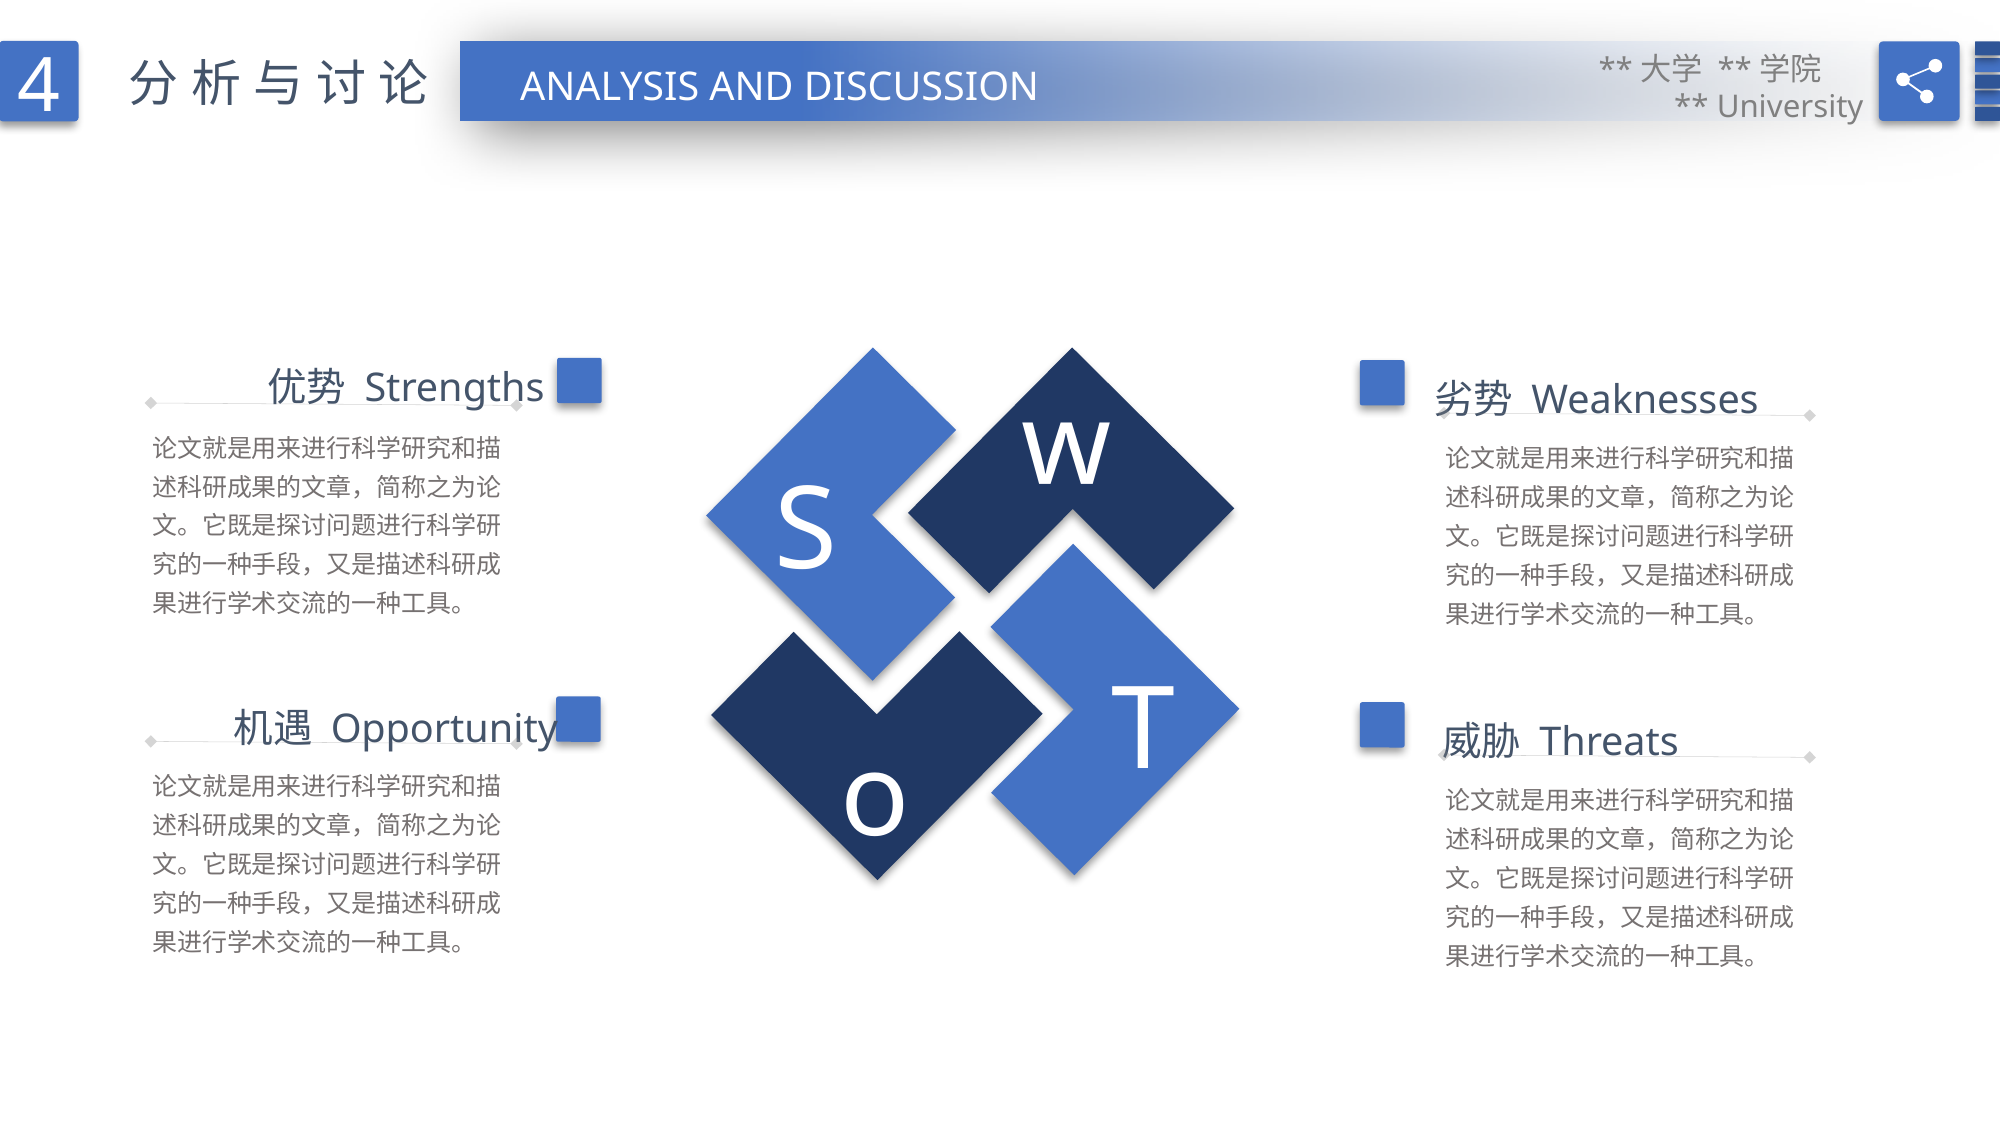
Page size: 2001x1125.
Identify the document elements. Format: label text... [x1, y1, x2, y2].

text_box [1358, 359, 1406, 407]
text_box 分析与讨论 [113, 43, 445, 119]
text_box [574, 695, 602, 743]
text_box [989, 542, 1151, 877]
text_box [1186, 654, 1241, 765]
text_box [560, 356, 603, 405]
text_box [459, 40, 2000, 122]
text_box 机遇 Opportunity [218, 680, 574, 758]
text_box [789, 345, 958, 671]
text_box S [759, 405, 849, 600]
text_box 论文就是用来进行科学研究和描述科研成果的文章，简称之为论文。它既是探讨问题进行科学研究的一种手段，又是描述科研成果进行学术交流的一种工具。 [1430, 767, 1824, 978]
text_box [1358, 701, 1406, 749]
text_box 4 [0, 39, 80, 123]
text_box [915, 629, 1045, 844]
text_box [1522, 41, 2000, 136]
text_box [906, 412, 1068, 595]
text_box w [1006, 321, 1095, 516]
text_box 威胁 Threats [1427, 694, 1695, 772]
text_box [861, 866, 893, 882]
text_box 论文就是用来进行科学研究和描述科研成果的文章，简称之为论文。它既是探讨问题进行科学研究的一种手段，又是描述科研成果进行学术交流的一种工具。 [137, 754, 531, 964]
text_box 论文就是用来进行科学研究和描述科研成果的文章，简称之为论文。它既是探讨问题进行科学研究的一种手段，又是描述科研成果进行学术交流的一种工具。 [1430, 425, 1824, 636]
text_box T [1096, 605, 1186, 800]
text_box [1078, 368, 1236, 591]
text_box ANALYSIS AND DISCUSSION [505, 53, 1055, 116]
text_box 论文就是用来进行科学研究和描述科研成果的文章，简称之为论文。它既是探讨问题进行科学研究的一种手段，又是描述科研成果进行学术交流的一种工具。 [137, 415, 531, 626]
text_box [704, 460, 759, 570]
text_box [1443, 754, 1810, 758]
text_box [709, 630, 835, 830]
text_box 劣势 Weaknesses [1419, 352, 1774, 491]
text_box 优势 Strengths [252, 340, 560, 417]
text_box o [825, 671, 915, 866]
